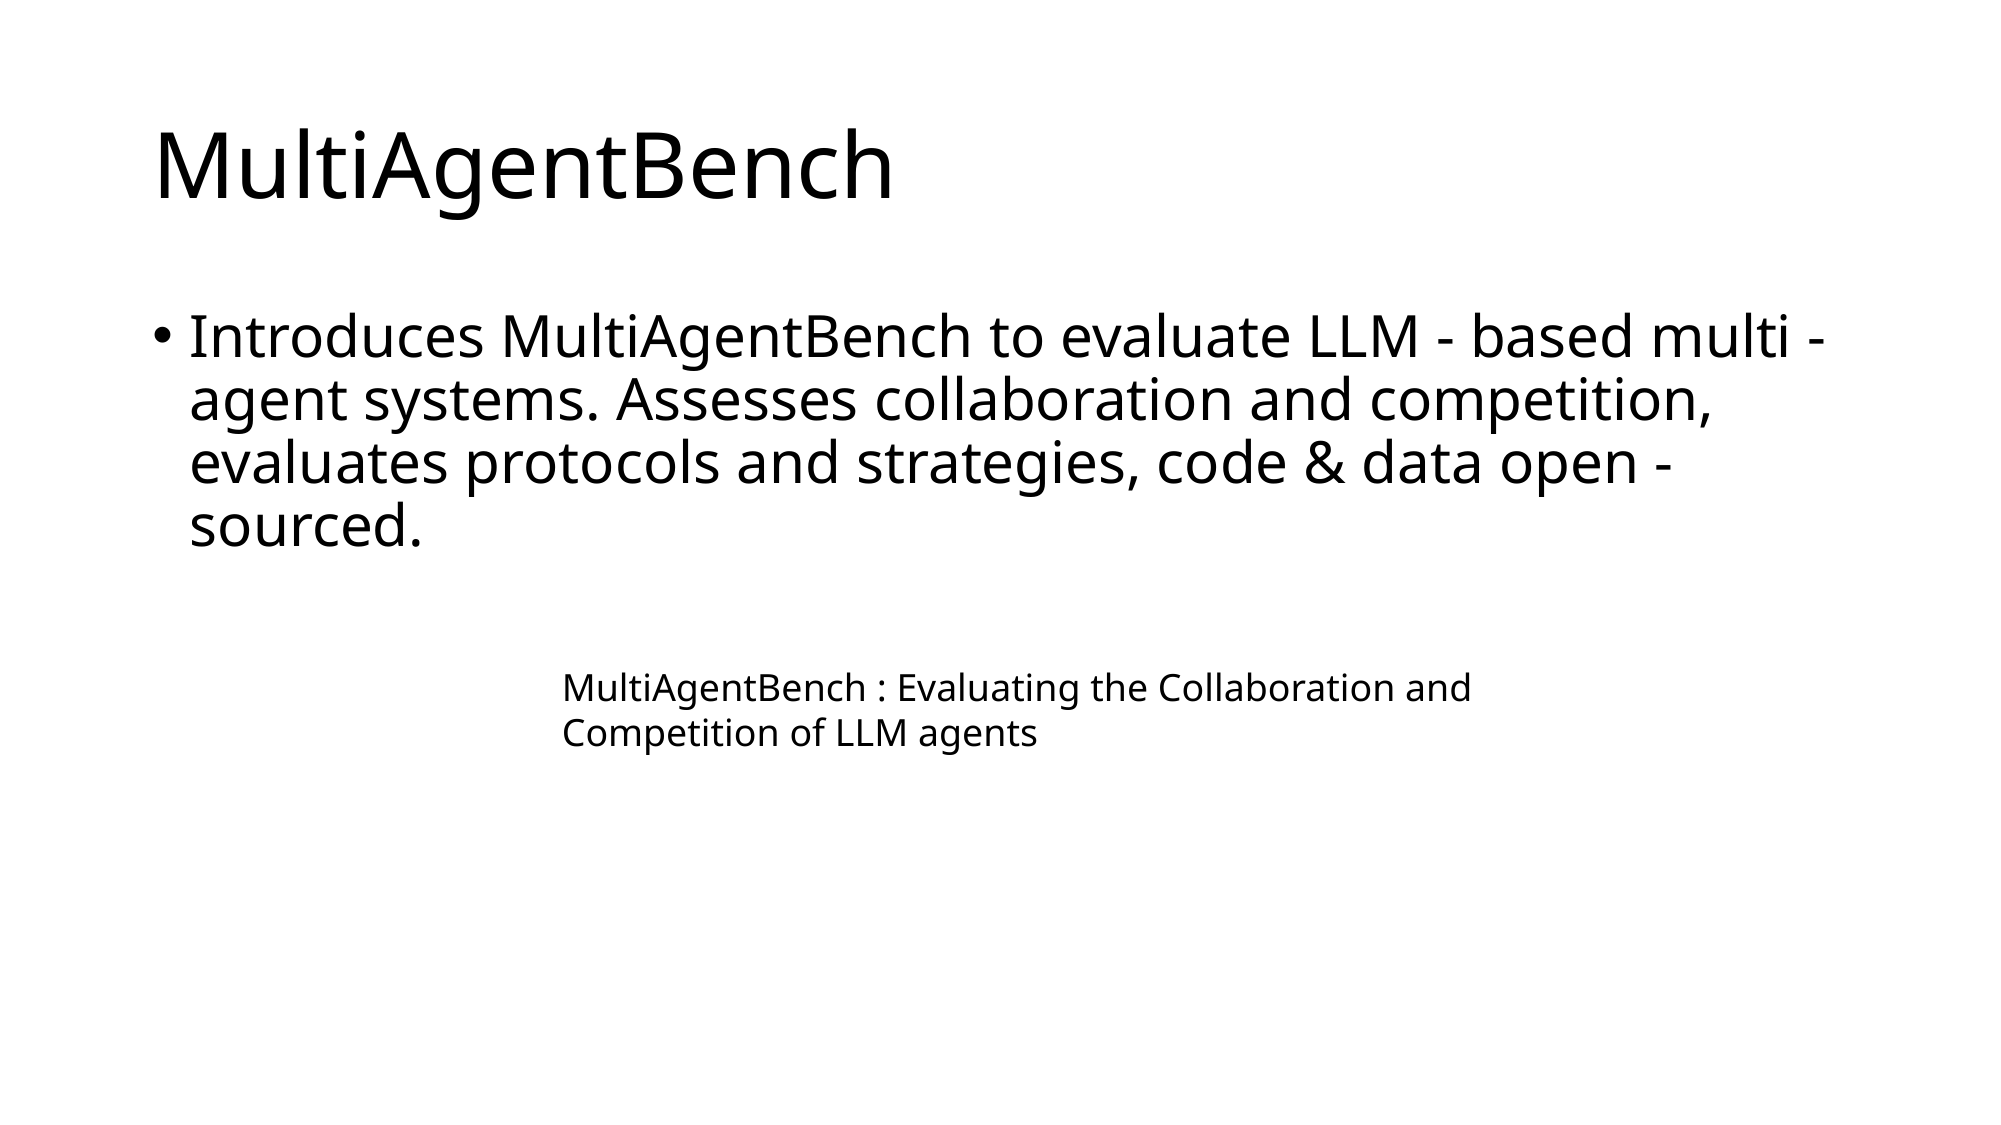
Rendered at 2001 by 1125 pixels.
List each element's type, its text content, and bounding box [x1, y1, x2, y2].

list Introduces MultiAgentBench to evaluate LLM - based multi - agent systems. Assesses collaboration and competition, evaluates protocols and strategies, code & data open - sourced. [137, 299, 1863, 1014]
title MultiAgentBench [137, 59, 1863, 278]
text_box MultiAgentBench : Evaluating the Collaboration and Competition of LLM agents [547, 656, 1548, 762]
